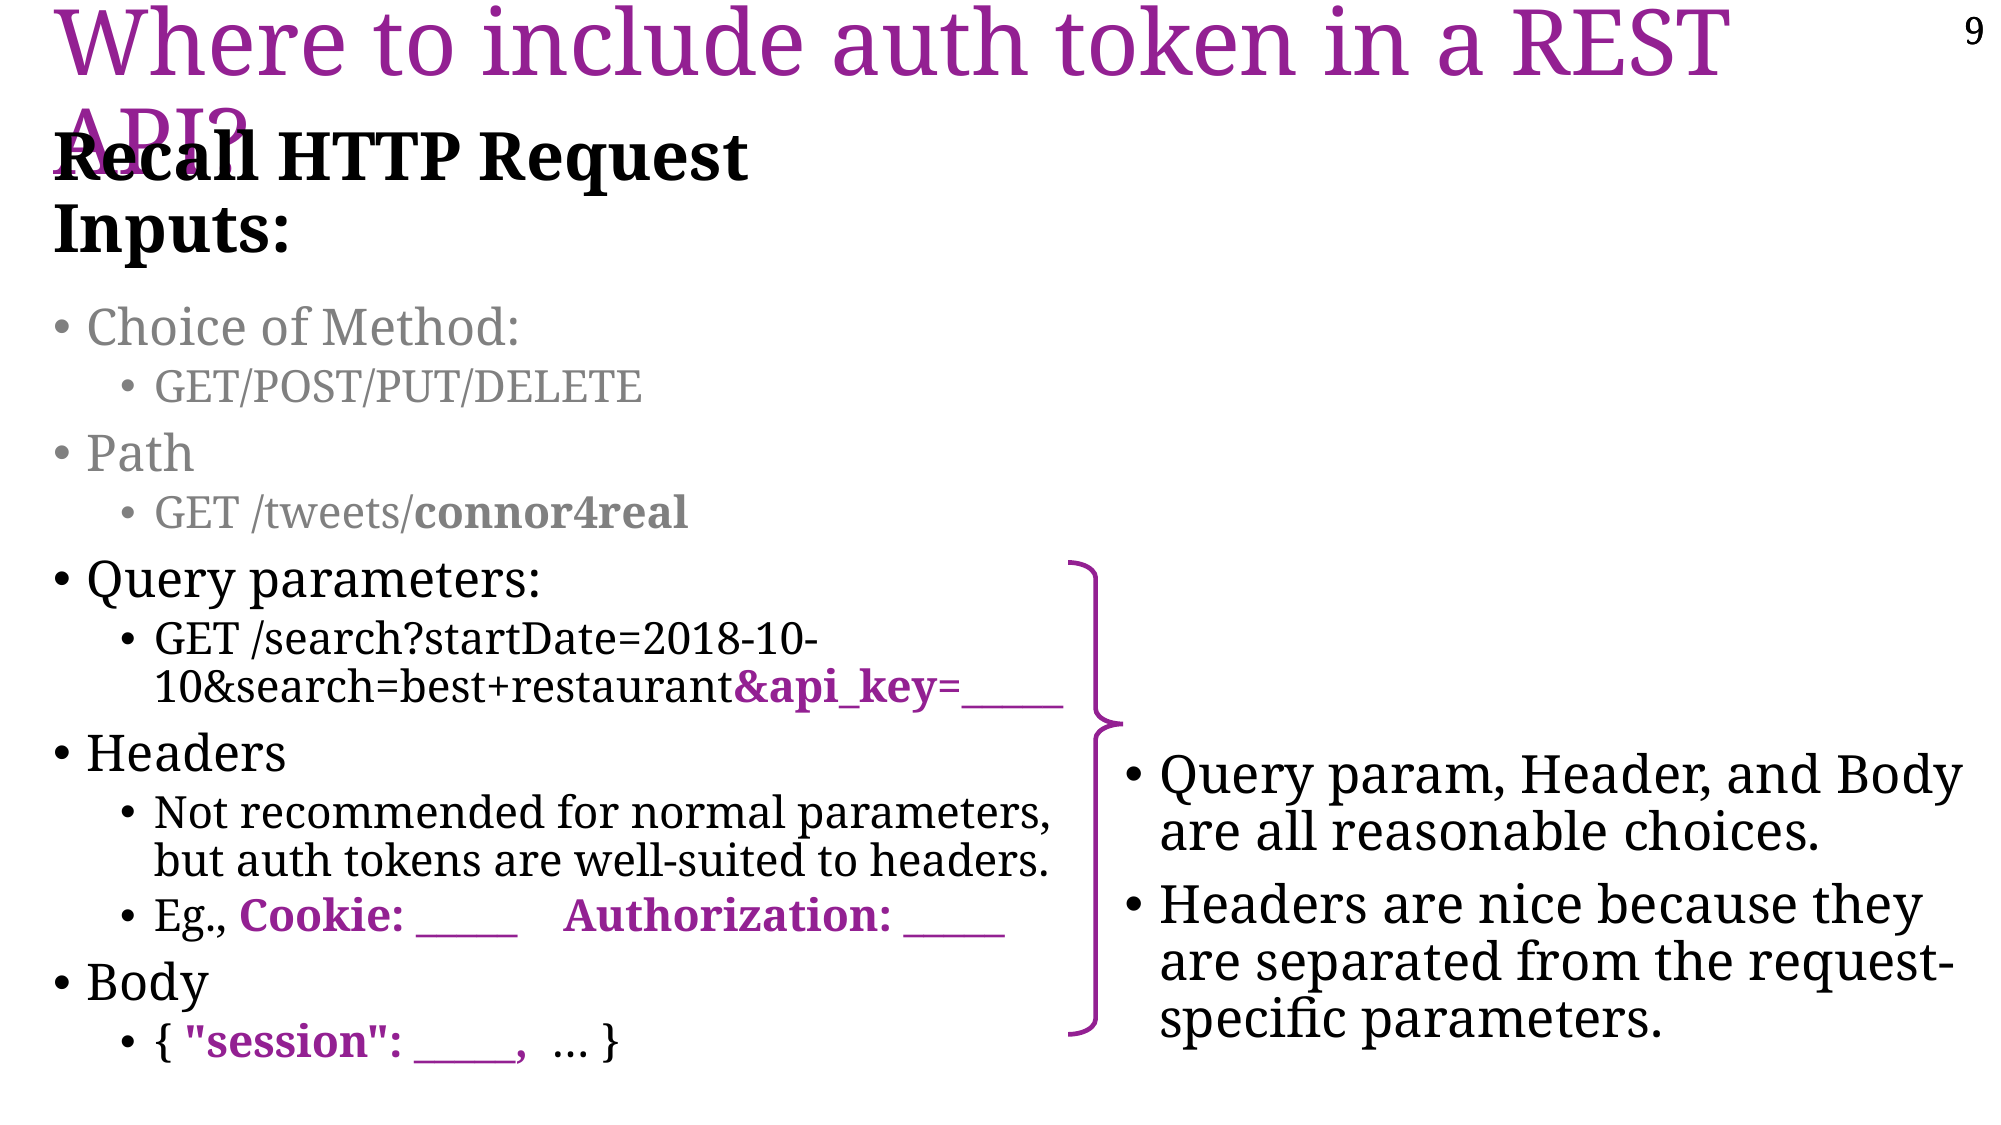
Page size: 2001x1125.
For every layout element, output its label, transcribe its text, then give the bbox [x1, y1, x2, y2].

title Where to include auth token in a REST API? [38, 22, 1966, 168]
text_box 9 [1901, 0, 2000, 60]
list Choice of Method: GET/POST/PUT/DELETE Path GET /tweets/connor4real Query parameters: GET /search?startDate=2018-10-10&search=best+restaurant&api_key=_____ Headers Not recommended for normal parameters, but auth tokens are well-suited to headers. Eg., Cookie: _____ Authorization: _____ Body { "session": _____, … } [38, 294, 1087, 1104]
list Query param, Header, and Body are all reasonable choices. Headers are nice because they are separated from the request-specific parameters. [1109, 294, 1985, 1104]
list Recall HTTP Request Inputs: [38, 187, 984, 275]
text_box [1068, 561, 1124, 1035]
